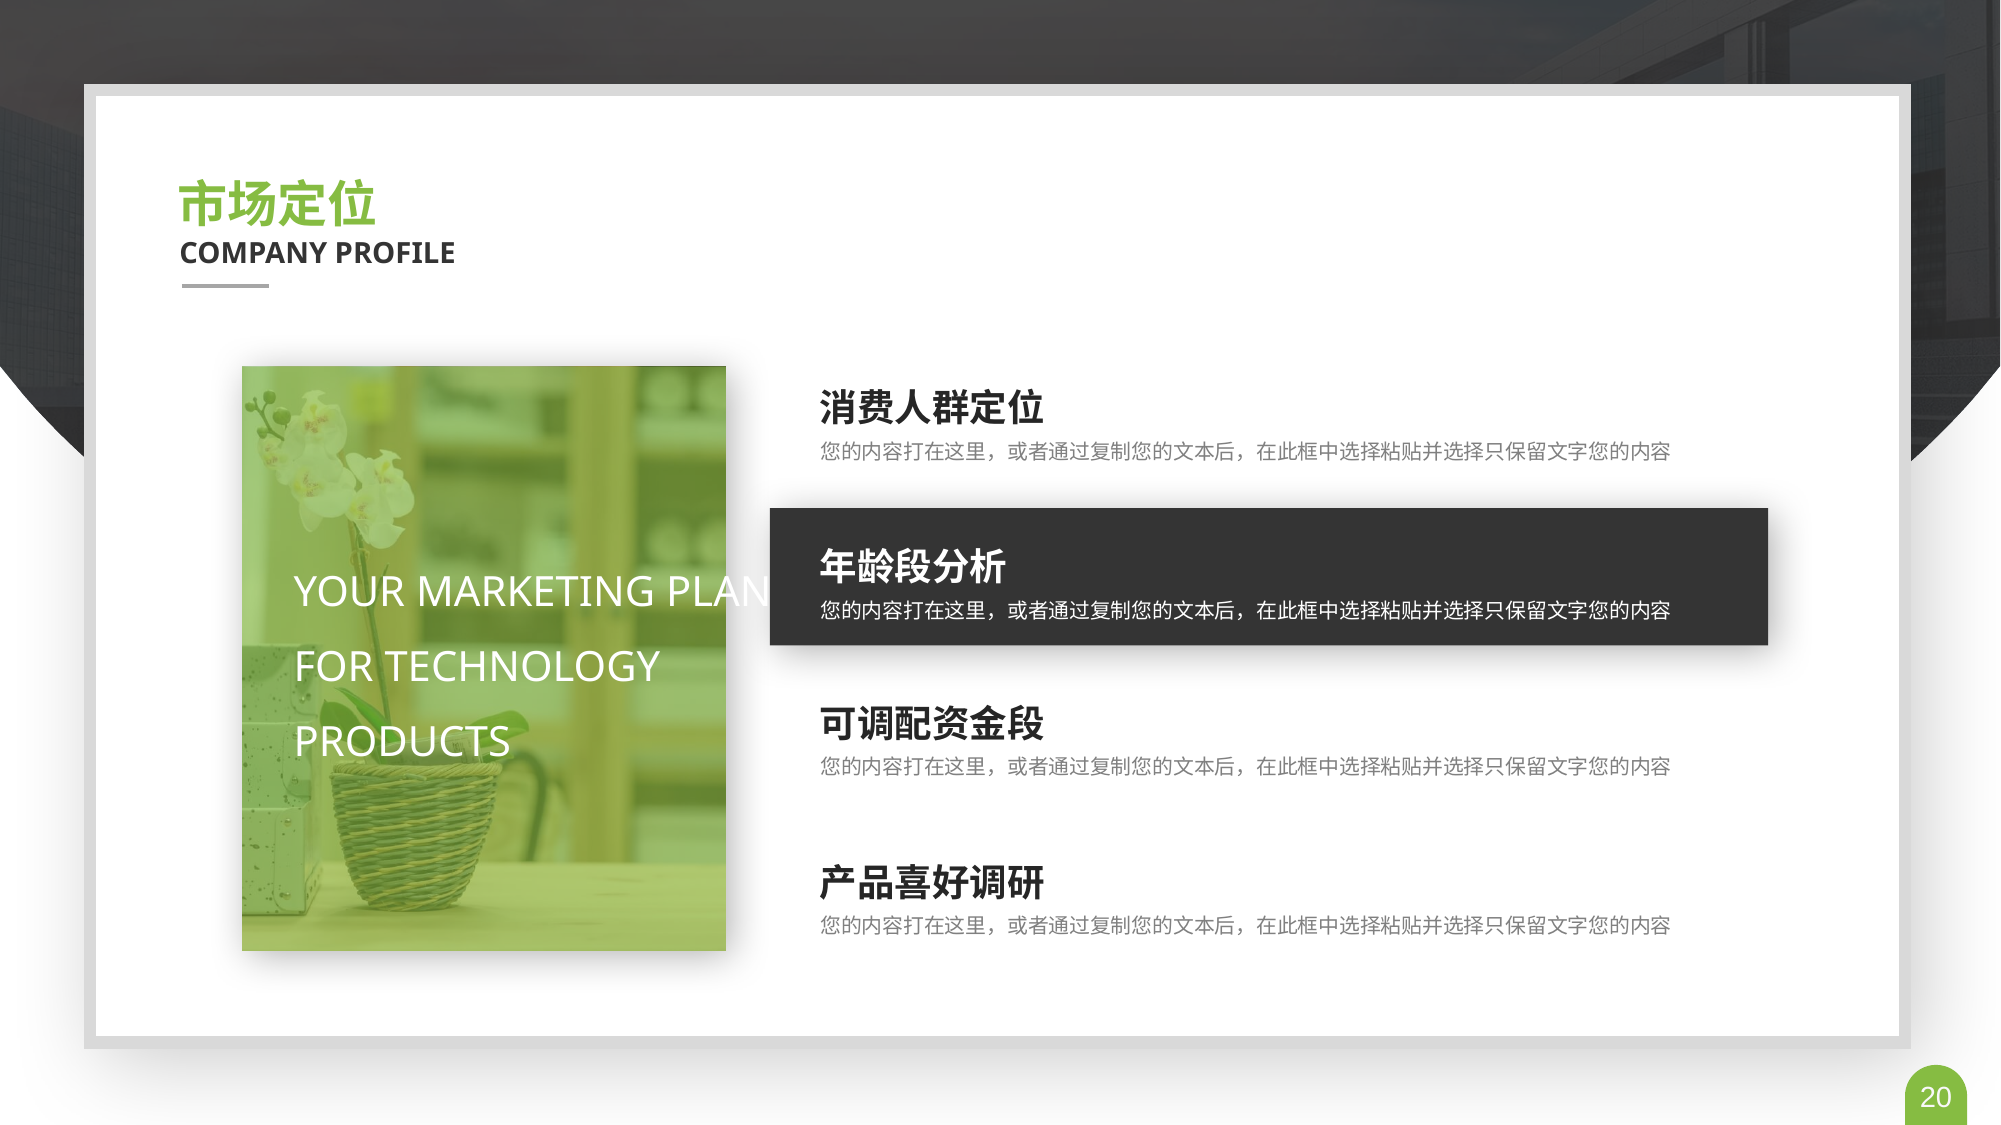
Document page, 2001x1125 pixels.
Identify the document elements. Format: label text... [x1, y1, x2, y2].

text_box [162, 146, 749, 312]
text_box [804, 678, 1702, 780]
text_box [769, 507, 1769, 646]
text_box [804, 837, 1702, 939]
text_box [241, 365, 727, 952]
text_box YOUR MARKETING PLAN FOR TECHNOLOGY PRODUCTS [293, 540, 776, 766]
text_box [804, 363, 1702, 464]
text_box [804, 522, 1702, 620]
